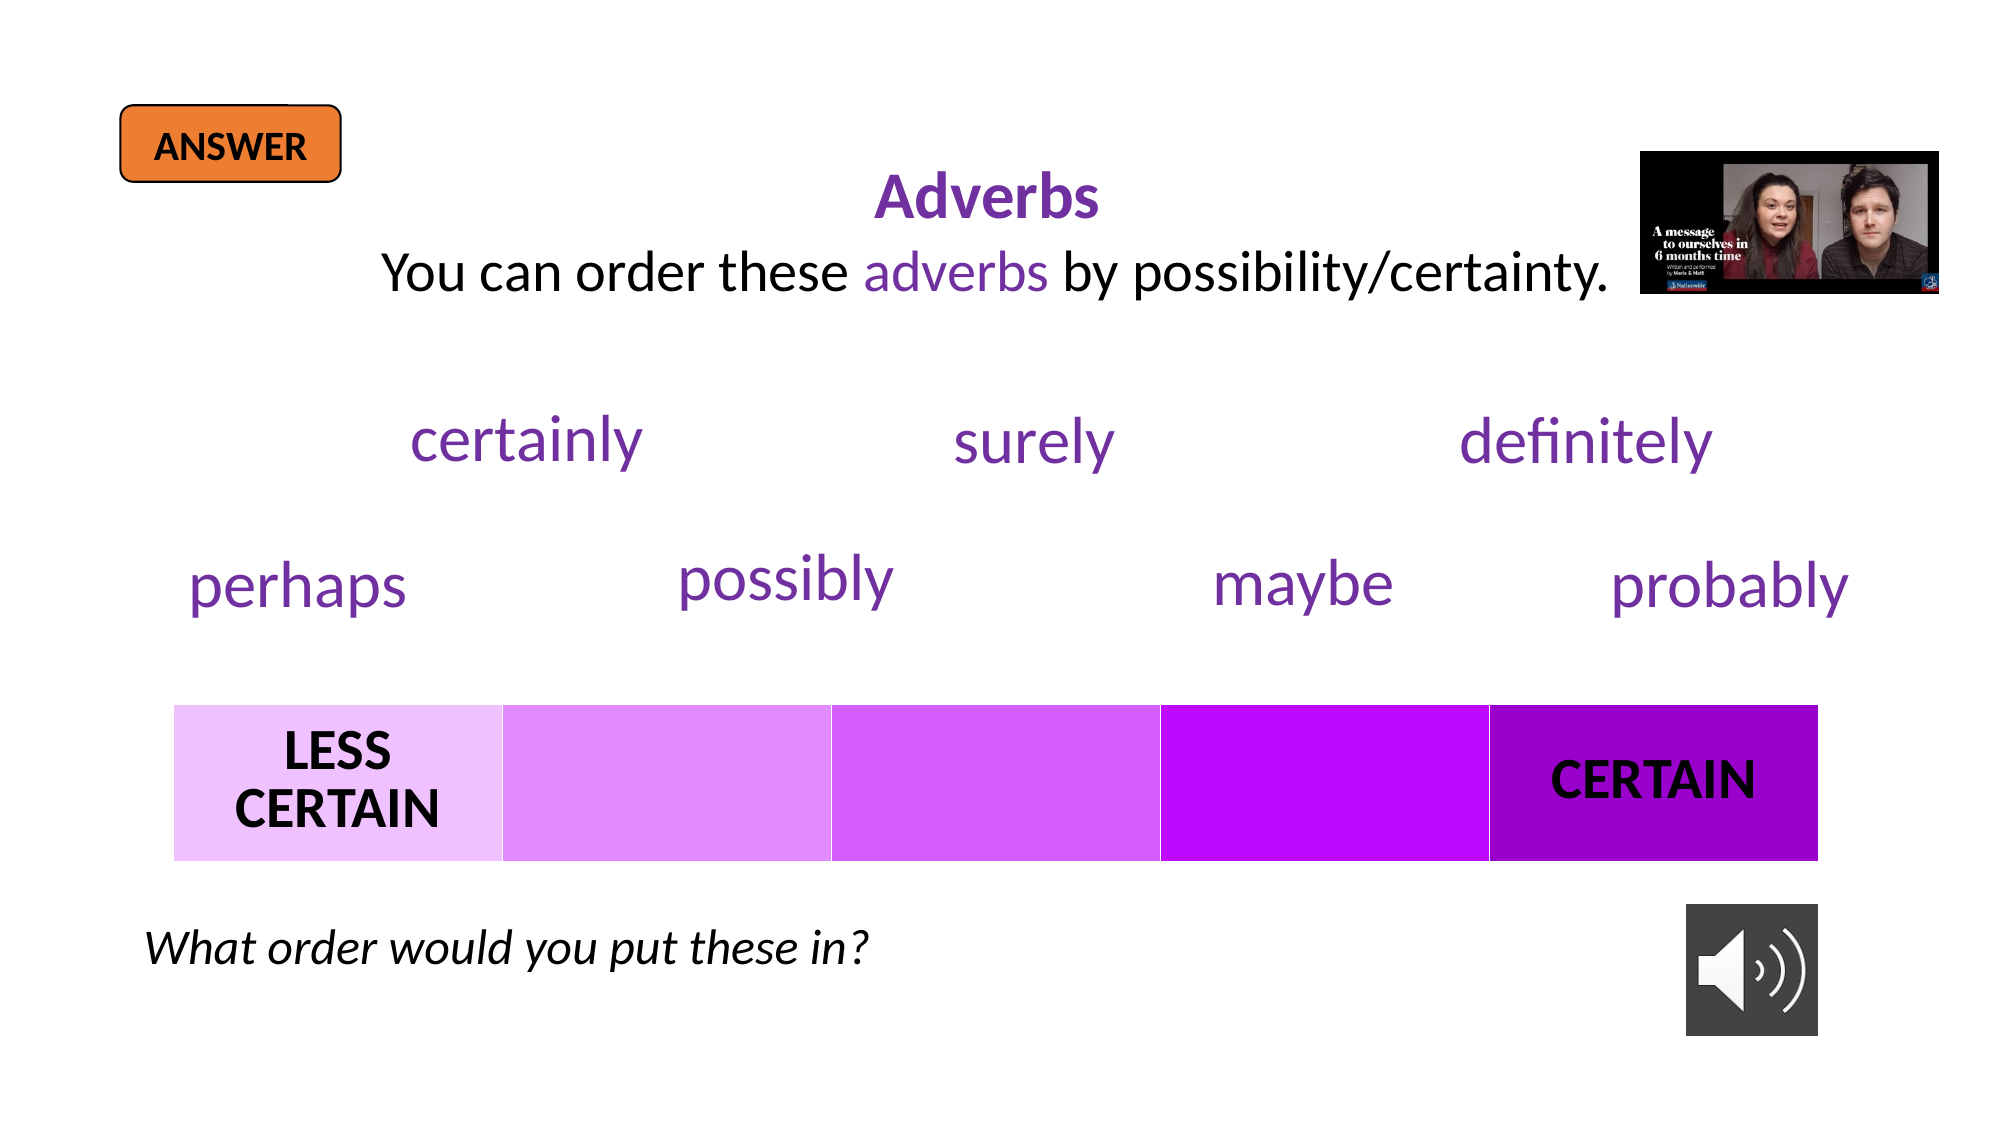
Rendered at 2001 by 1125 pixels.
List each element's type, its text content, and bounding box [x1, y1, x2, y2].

text_box maybe [1197, 531, 1410, 626]
text_box Adverbs You can order these adverbs by possibility/certainty. [128, 136, 1864, 331]
text_box What order would you put these in? [128, 907, 1444, 982]
text_box perhaps [173, 533, 423, 629]
text_box possibly [662, 526, 910, 622]
table_header [1161, 705, 1489, 861]
text_box certainly [395, 387, 659, 483]
text_box definitely [1444, 389, 1729, 484]
text_box probably [1595, 533, 1865, 629]
picture [1640, 151, 1939, 294]
picture [1685, 903, 1819, 1037]
text_box surely [938, 389, 1131, 484]
table_header LESS CERTAIN [174, 705, 502, 861]
text_box ANSWER [119, 104, 342, 183]
table_header CERTAIN [1490, 705, 1818, 861]
table_header [503, 705, 831, 861]
table_header [832, 705, 1160, 861]
